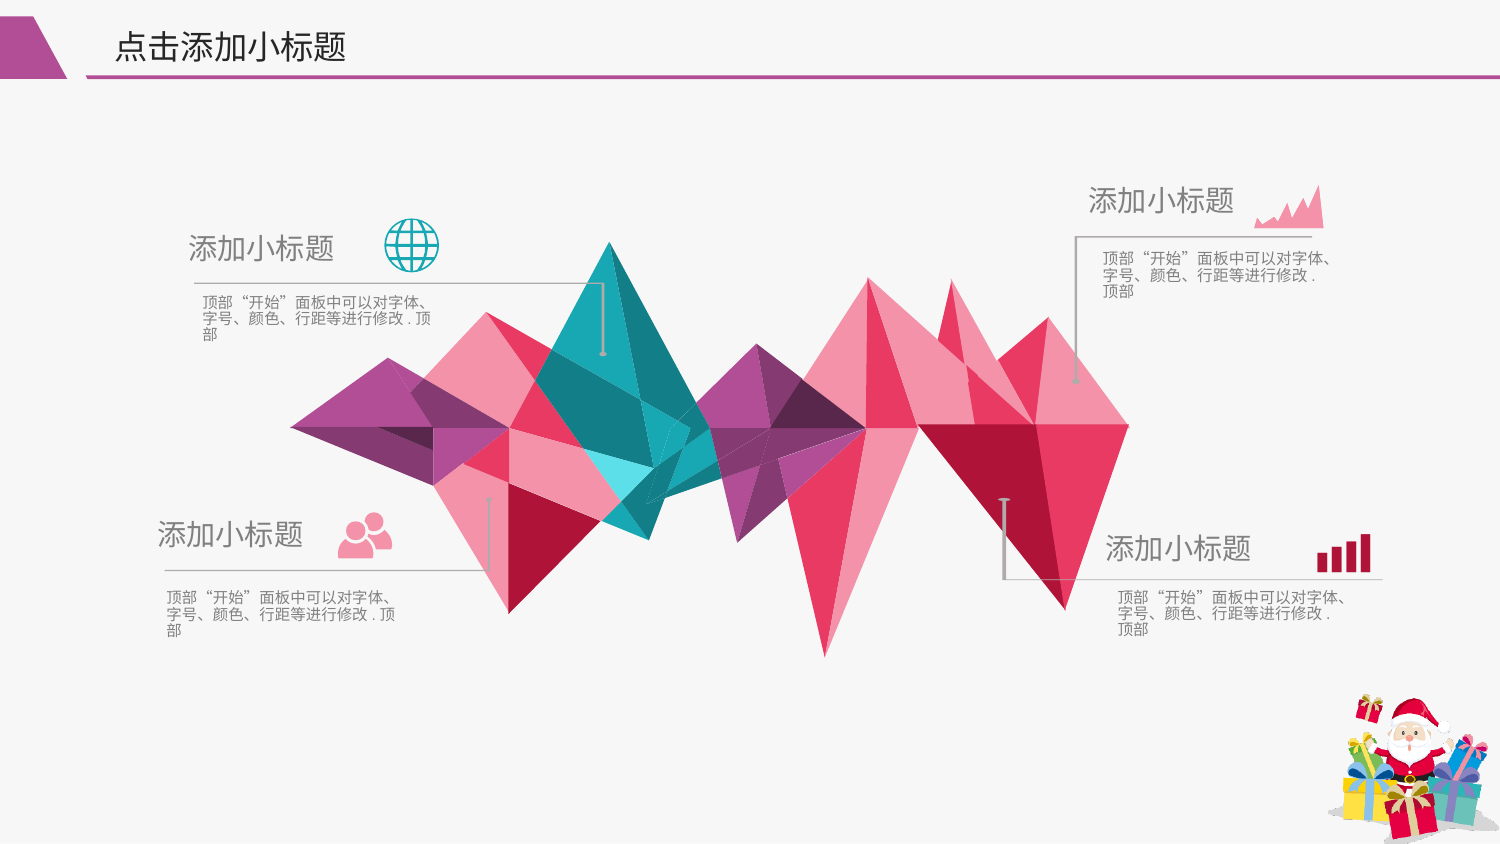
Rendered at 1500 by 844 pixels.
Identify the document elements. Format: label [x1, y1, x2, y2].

text_box [1254, 185, 1324, 229]
text_box [337, 512, 392, 559]
text_box [1317, 534, 1371, 573]
text_box [0, 0, 1500, 844]
text_box [289, 241, 1132, 658]
